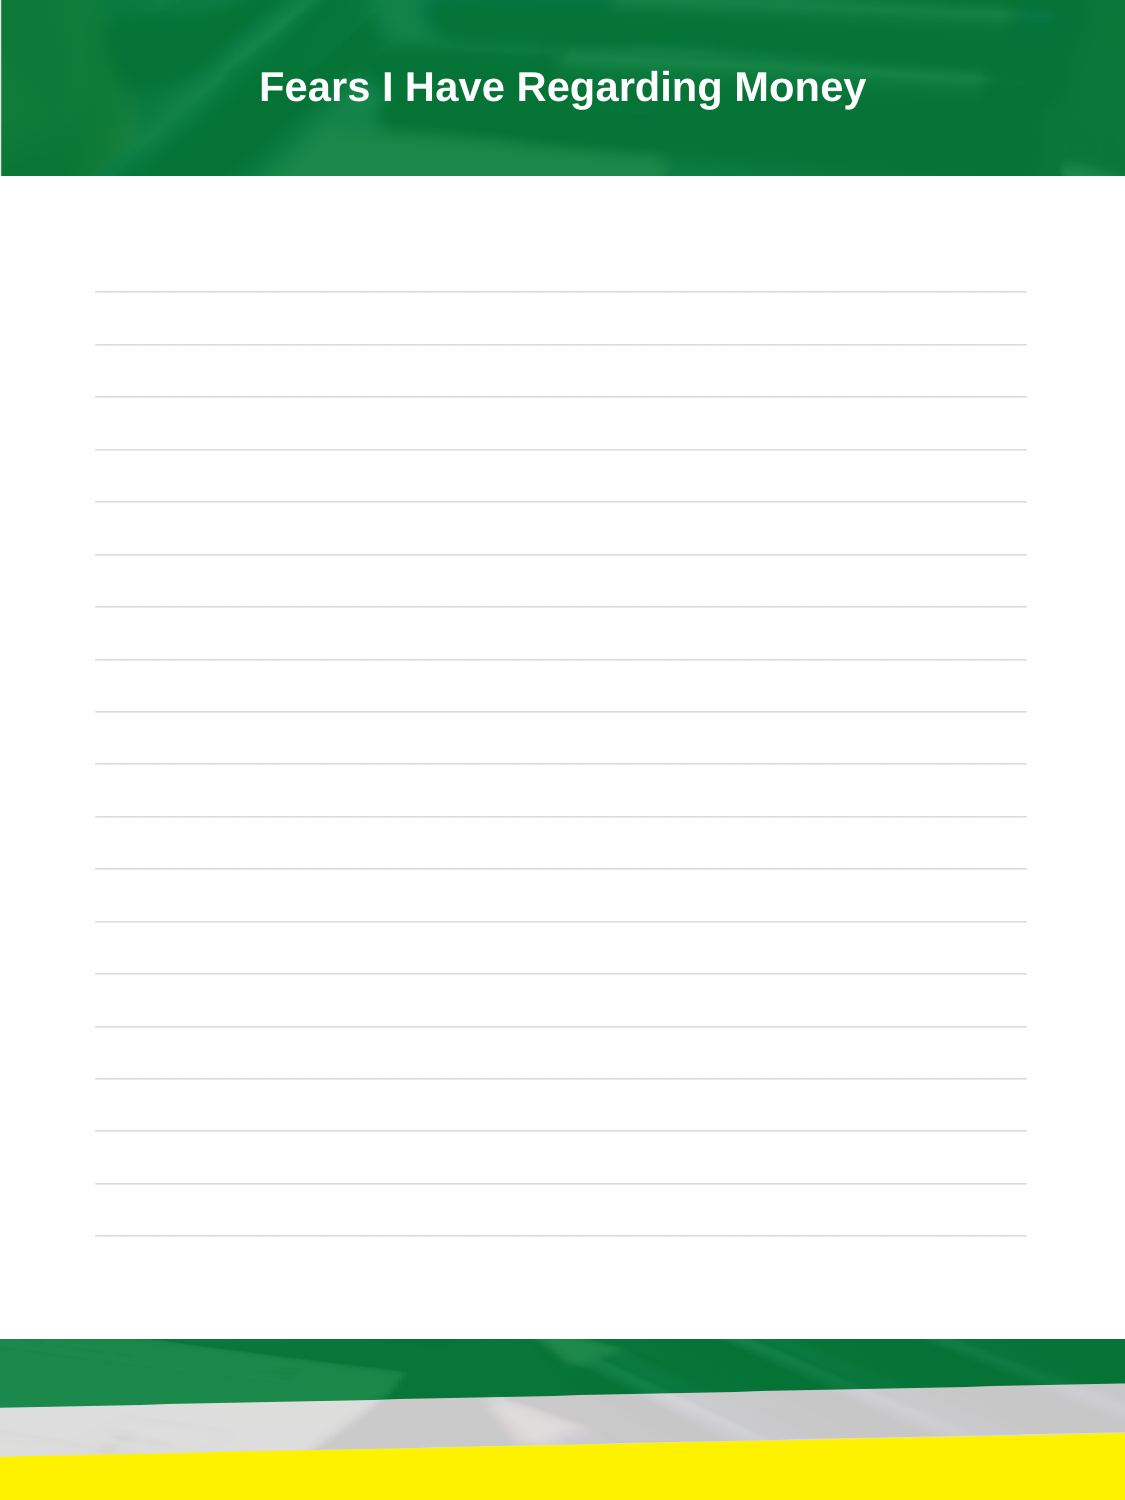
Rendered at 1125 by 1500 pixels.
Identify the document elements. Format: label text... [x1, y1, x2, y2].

text_box _________________________________________________________________________ _________________________________________________________________________ _________________________________________________________________________ _________________________________________________________________________ _________________________________________________________________________ _________________________________________________________________________ _________________________________________________________________________ _________________________________________________________________________ _________________________________________________________________________ _________________________________________________________________________ _________________________________________________________________________ _________________________________________________________________________ _________________________________________________________________________ _________________________________________________________________________ _________________________________________________________________________ _________________________________________________________________________ _________________________________________________________________________ _________________________________________________________________________ _________________________________________________________________________ [80, 258, 1045, 1245]
picture [0, 0, 1125, 176]
picture [0, 1339, 1125, 1500]
